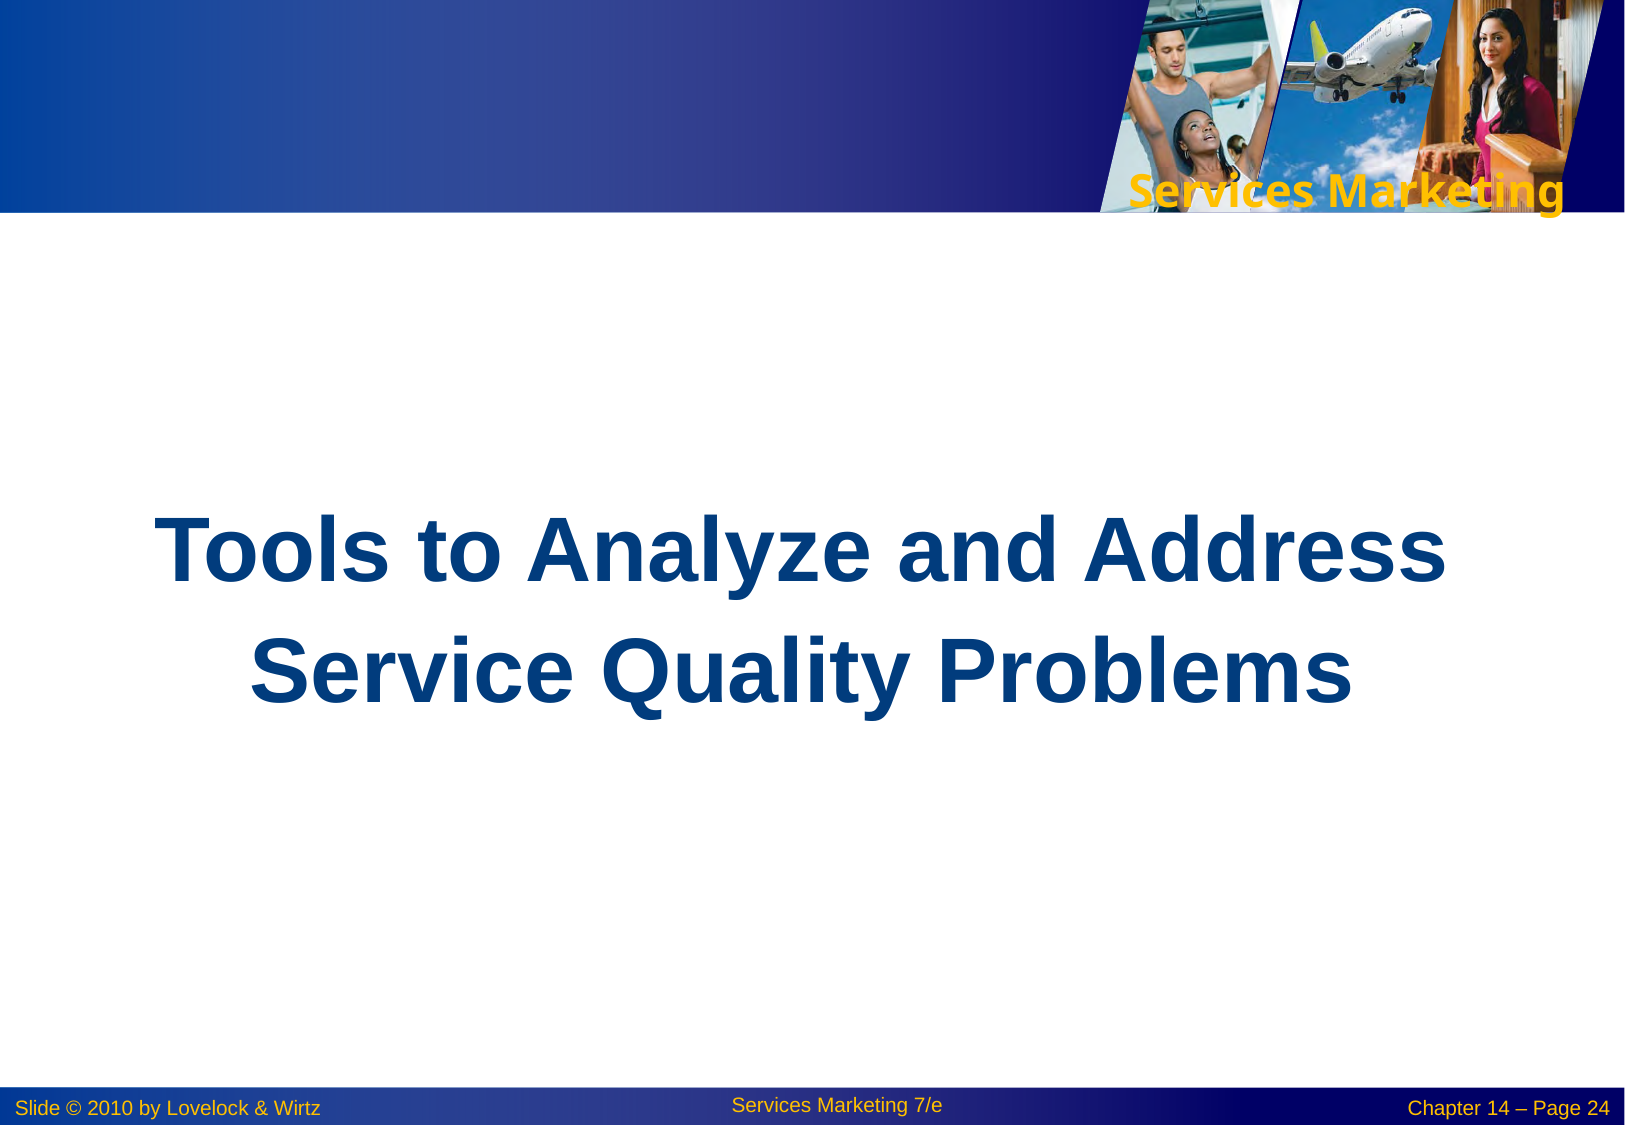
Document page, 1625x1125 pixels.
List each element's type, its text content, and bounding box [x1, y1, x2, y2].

picture [1162, 186, 1172, 192]
picture [1546, 187, 1556, 202]
text_box Tools to Analyze and Address Service Quality Problems [112, 436, 1493, 763]
picture [1100, 0, 1604, 213]
